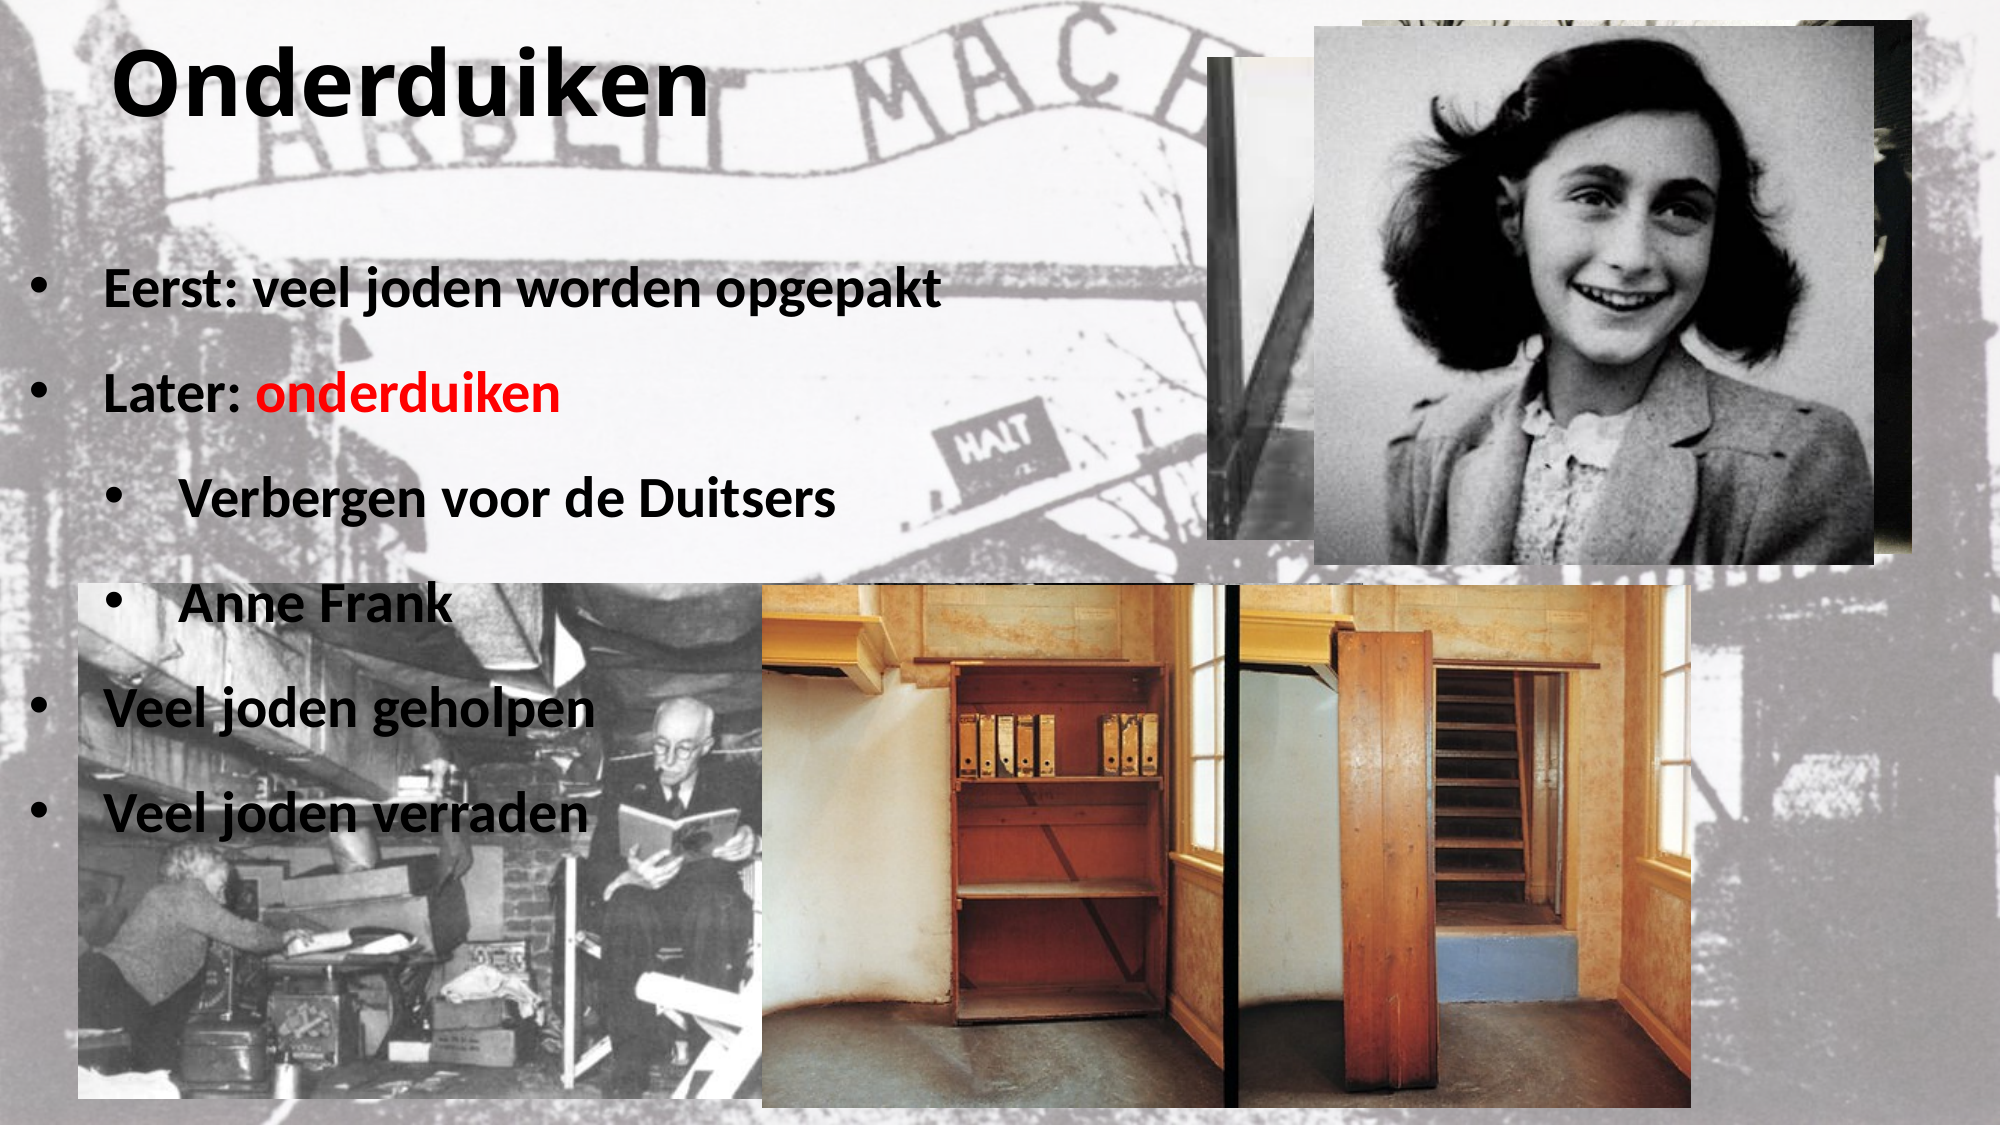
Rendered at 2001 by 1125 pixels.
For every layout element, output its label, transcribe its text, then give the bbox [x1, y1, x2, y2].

picture [78, 583, 1691, 1108]
title Onderduiken [94, 25, 1362, 149]
picture [1207, 19, 1912, 565]
text_box Eerst: veel joden worden opgepakt Later: onderduiken Verbergen voor de Duitsers Anne Frank Veel joden geholpen Veel joden verraden [14, 207, 1190, 852]
